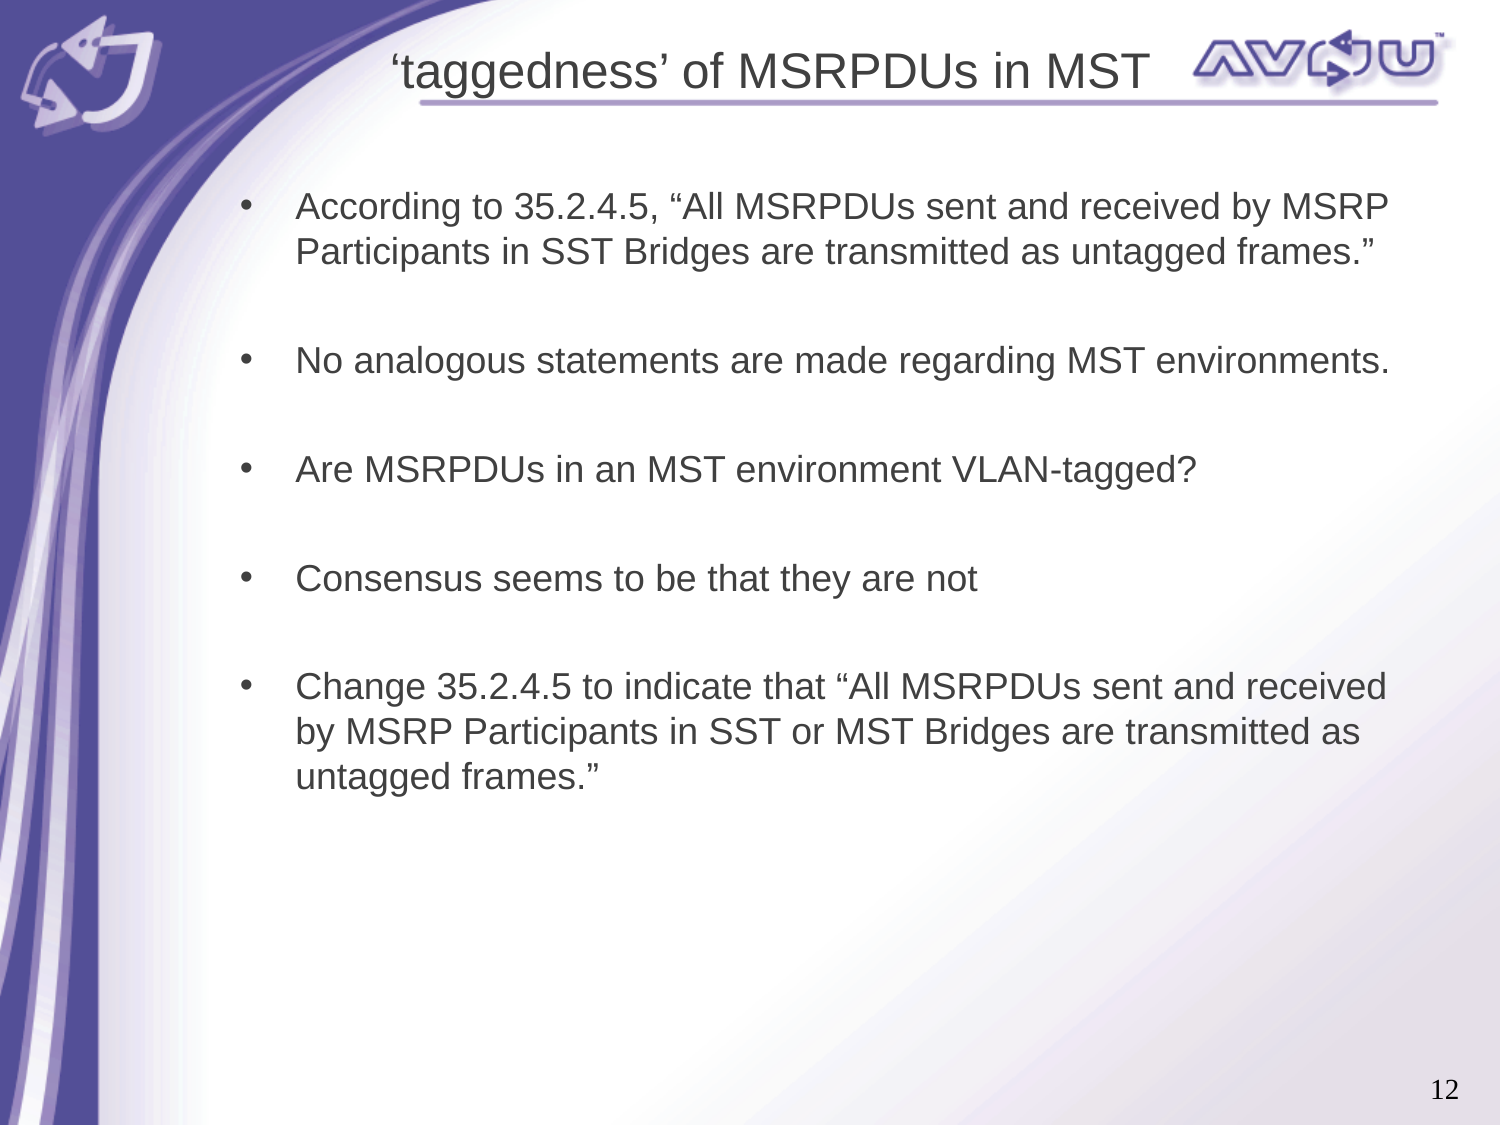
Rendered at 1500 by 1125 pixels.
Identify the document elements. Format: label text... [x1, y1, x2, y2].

picture [0, 0, 1500, 1125]
slide_number 12 [1124, 1062, 1475, 1125]
text_box ‘taggedness’ of MSRPDUs in MST [374, 0, 1500, 138]
text_box According to 35.2.4.5, “All MSRPDUs sent and received by MSRP Participants in SST Bridges are transmitted as untagged frames.” No analogous statements are made regarding MST environments. Are MSRPDUs in an MST environment VLAN-tagged? Consensus seems to be that they are not Change 35.2.4.5 to indicate that “All MSRPDUs sent and received by MSRP Participants in SST or MST Bridges are transmitted as untagged frames.” [224, 174, 1425, 1000]
